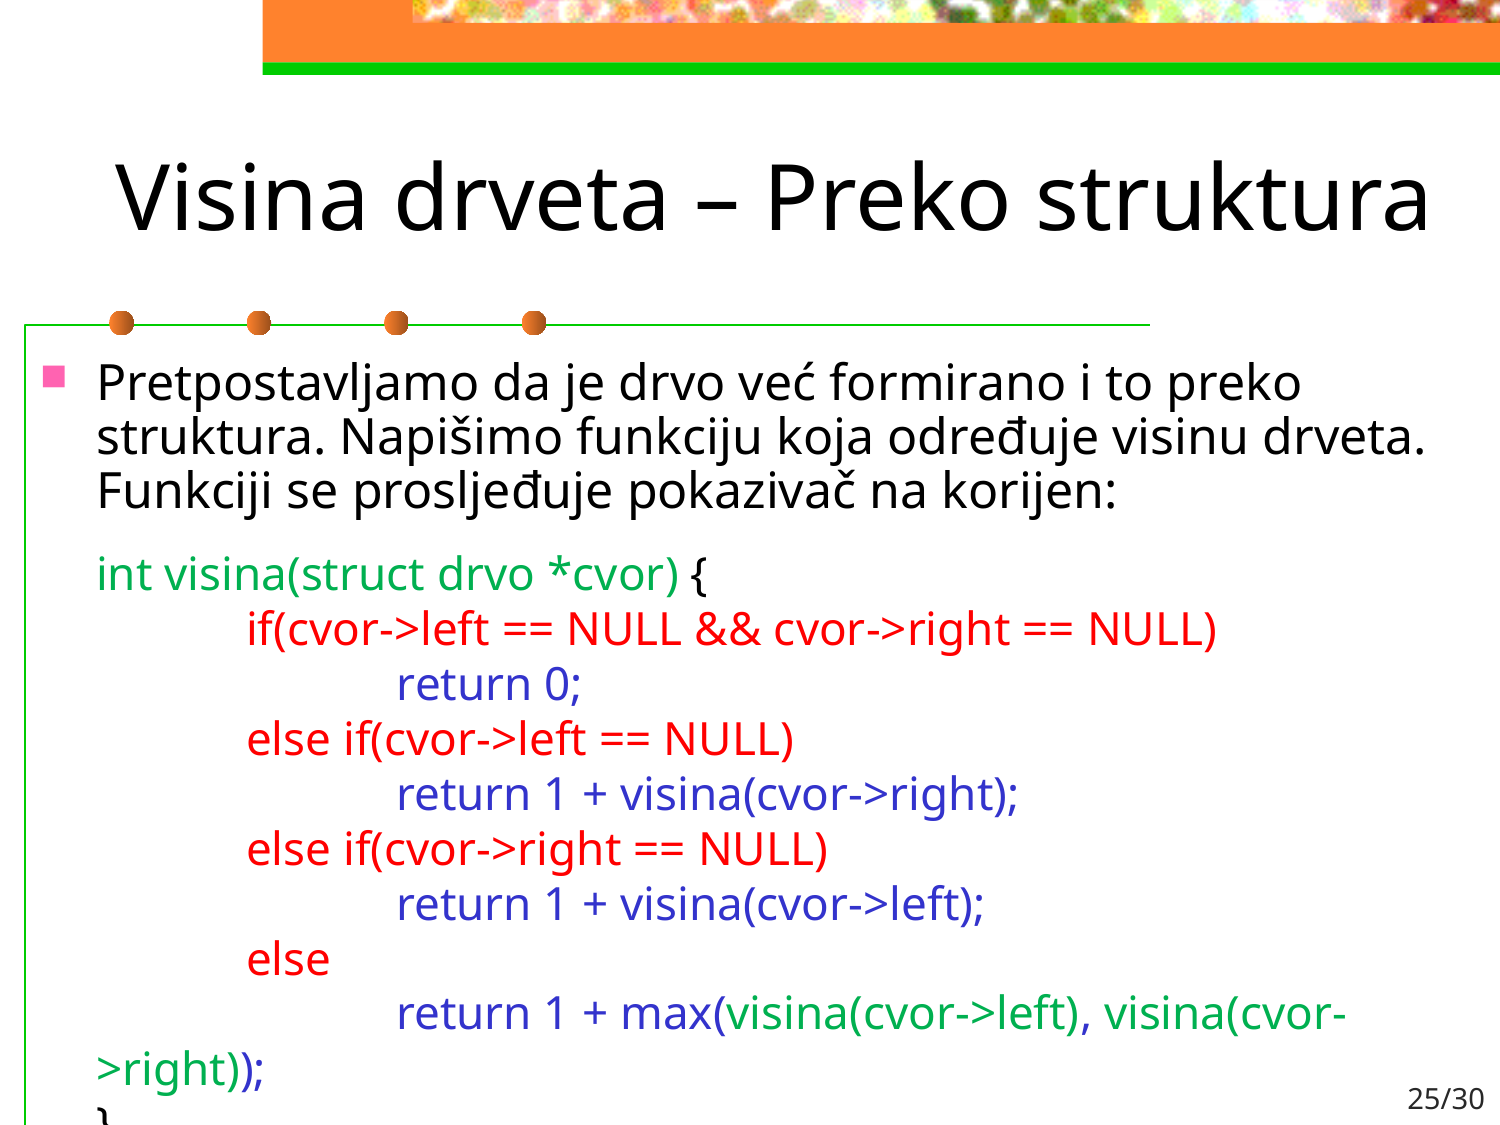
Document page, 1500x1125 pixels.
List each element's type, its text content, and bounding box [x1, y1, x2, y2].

list Pretpostavljamo da je drvo već formirano i to preko struktura. Napišimo funkciju koja određuje visinu drveta. Funkciji se prosljeđuje pokazivač na korijen: int visina(struct drvo *cvor) { if(cvor->left == NULL && cvor->right == NULL) return 0; else if(cvor->left == NULL) return 1 + visina(cvor->right); else if(cvor->right == NULL) return 1 + visina(cvor->left); else return 1 + max(visina(cvor->left), visina(cvor->right)); } [24, 350, 1498, 1100]
title Visina drveta – Preko struktura [87, 99, 1463, 288]
picture [412, 0, 1500, 23]
text_box 25/30 [1374, 1072, 1500, 1123]
